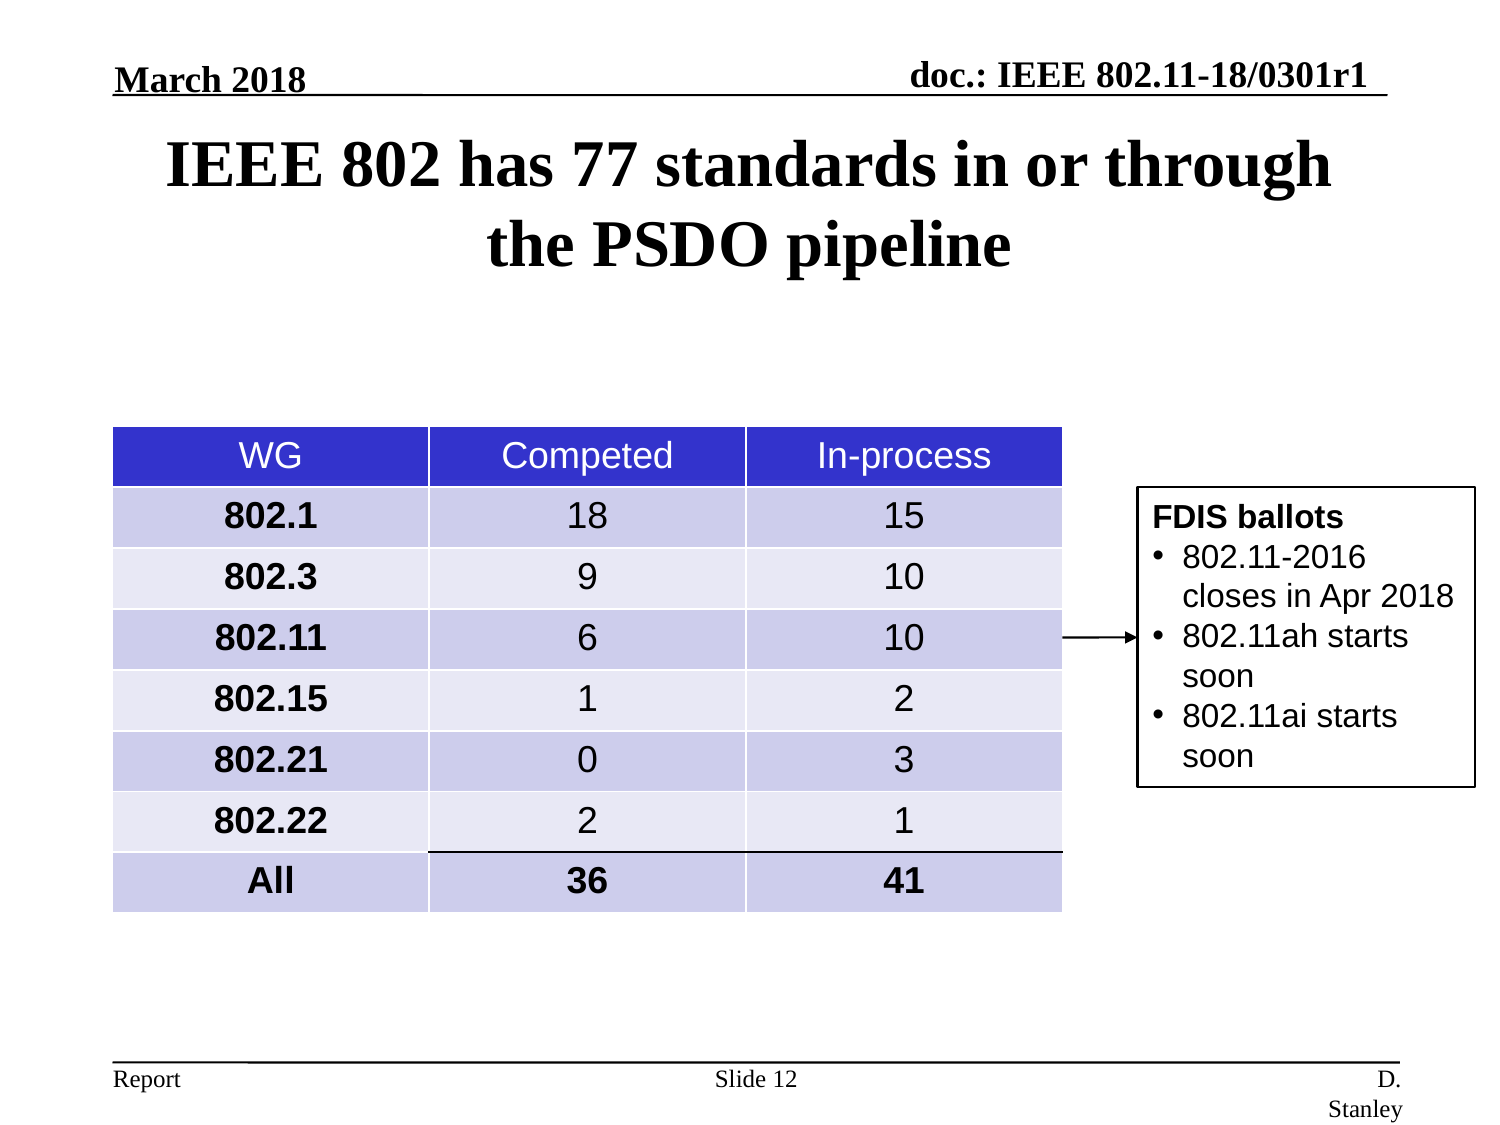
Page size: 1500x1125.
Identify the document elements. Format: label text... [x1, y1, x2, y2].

table_header In-process [747, 427, 1062, 486]
table_cell 36 [430, 853, 745, 912]
table_cell 18 [430, 488, 745, 547]
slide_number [114, 54, 335, 100]
table_cell 41 [747, 853, 1062, 912]
table_cell 9 [430, 549, 745, 608]
table_cell 802.11 [113, 610, 428, 669]
table_cell 3 [747, 732, 1062, 791]
table_header Competed [430, 427, 745, 486]
table_cell 802.15 [113, 671, 428, 730]
table_cell All [113, 853, 428, 912]
table_cell 10 [747, 549, 1062, 608]
table_cell 1 [747, 792, 1062, 851]
slide_number Slide 12 [712, 1062, 800, 1093]
text_box FDIS ballots 802.11-2016 closes in Apr 2018 802.11ah starts soon 802.11ai starts soon [1137, 487, 1475, 788]
table_cell 6 [430, 610, 745, 669]
table_cell 802.1 [113, 488, 428, 547]
table_cell 2 [430, 792, 745, 851]
table_cell 1 [430, 671, 745, 730]
table_cell 0 [430, 732, 745, 791]
table_cell 15 [747, 488, 1062, 547]
title IEEE 802 has 77 standards in or through the PSDO pipeline [112, 112, 1388, 288]
footer D. Stanley, HP Enterprise [1325, 1062, 1402, 1093]
table_cell 802.22 [113, 792, 428, 851]
table_cell 10 [747, 610, 1062, 669]
table_cell 2 [747, 671, 1062, 730]
table_cell 802.21 [113, 732, 428, 791]
table_header WG [113, 427, 428, 486]
table_cell 802.3 [113, 549, 428, 608]
